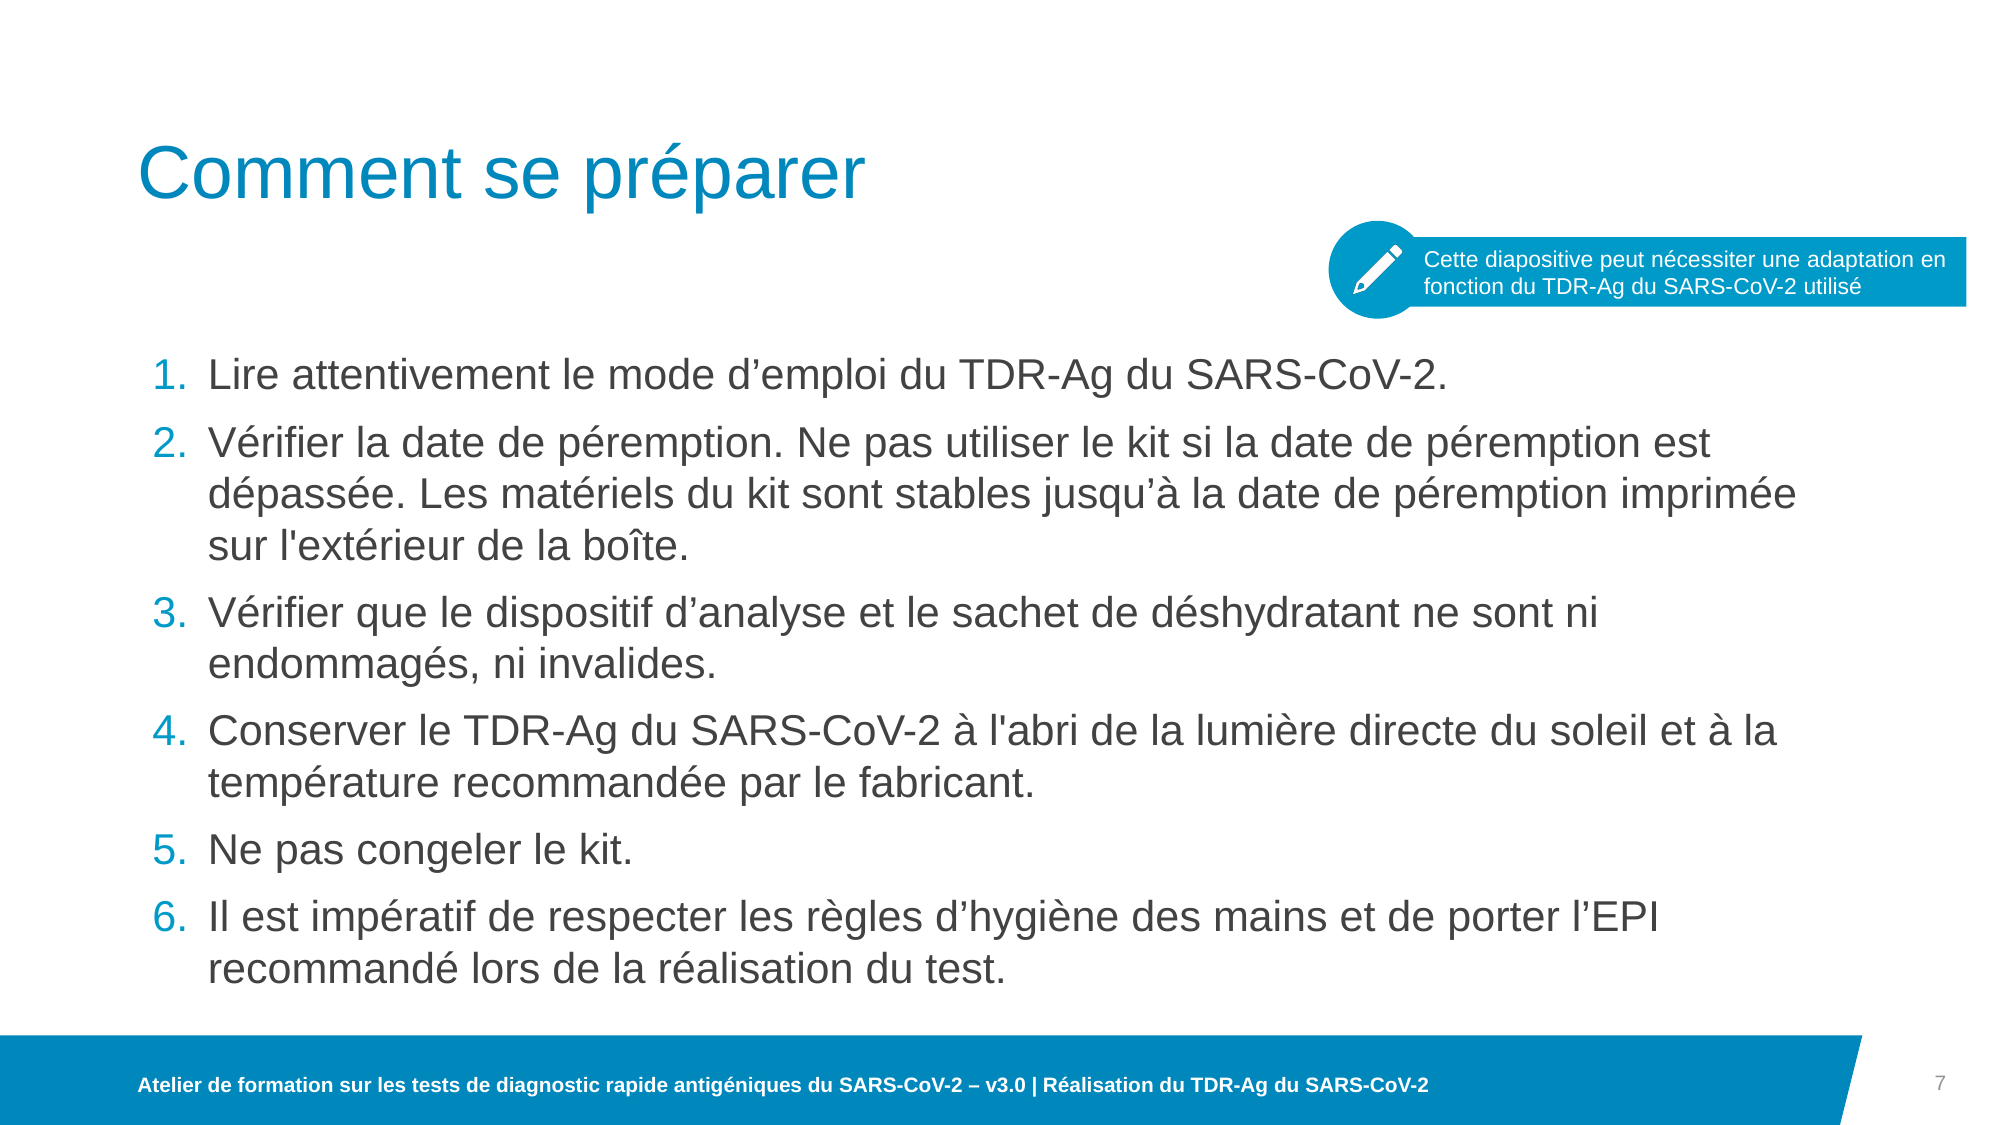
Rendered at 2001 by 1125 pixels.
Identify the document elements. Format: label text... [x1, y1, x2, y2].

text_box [1328, 220, 1967, 319]
footer Atelier de formation sur les tests de diagnostic rapide antigéniques du SARS-CoV-2 – v3.0 | Réalisation du TDR-Ag du SARS-CoV-2 [137, 1042, 1468, 1125]
list Lire attentivement le mode d’emploi du TDR-Ag du SARS-CoV-2. Vérifier la date de péremption. Ne pas utiliser le kit si la date de péremption est dépassée. Les matériels du kit sont stables jusqu’à la date de péremption imprimée sur l'extérieur de la boîte. Vérifier que le dispositif d’analyse et le sachet de déshydratant ne sont ni endommagés, ni invalides. Conserver le TDR-Ag du SARS-CoV-2 à l'abri de la lumière directe du soleil et à la température recommandée par le fabricant. Ne pas congeler le kit. Il est impératif de respecter les règles d’hygiène des mains et de porter l’EPI recommandé lors de la réalisation du test. [137, 272, 1863, 1001]
title Comment se préparer [137, 59, 1863, 215]
slide_number 7 [1862, 1035, 1947, 1125]
